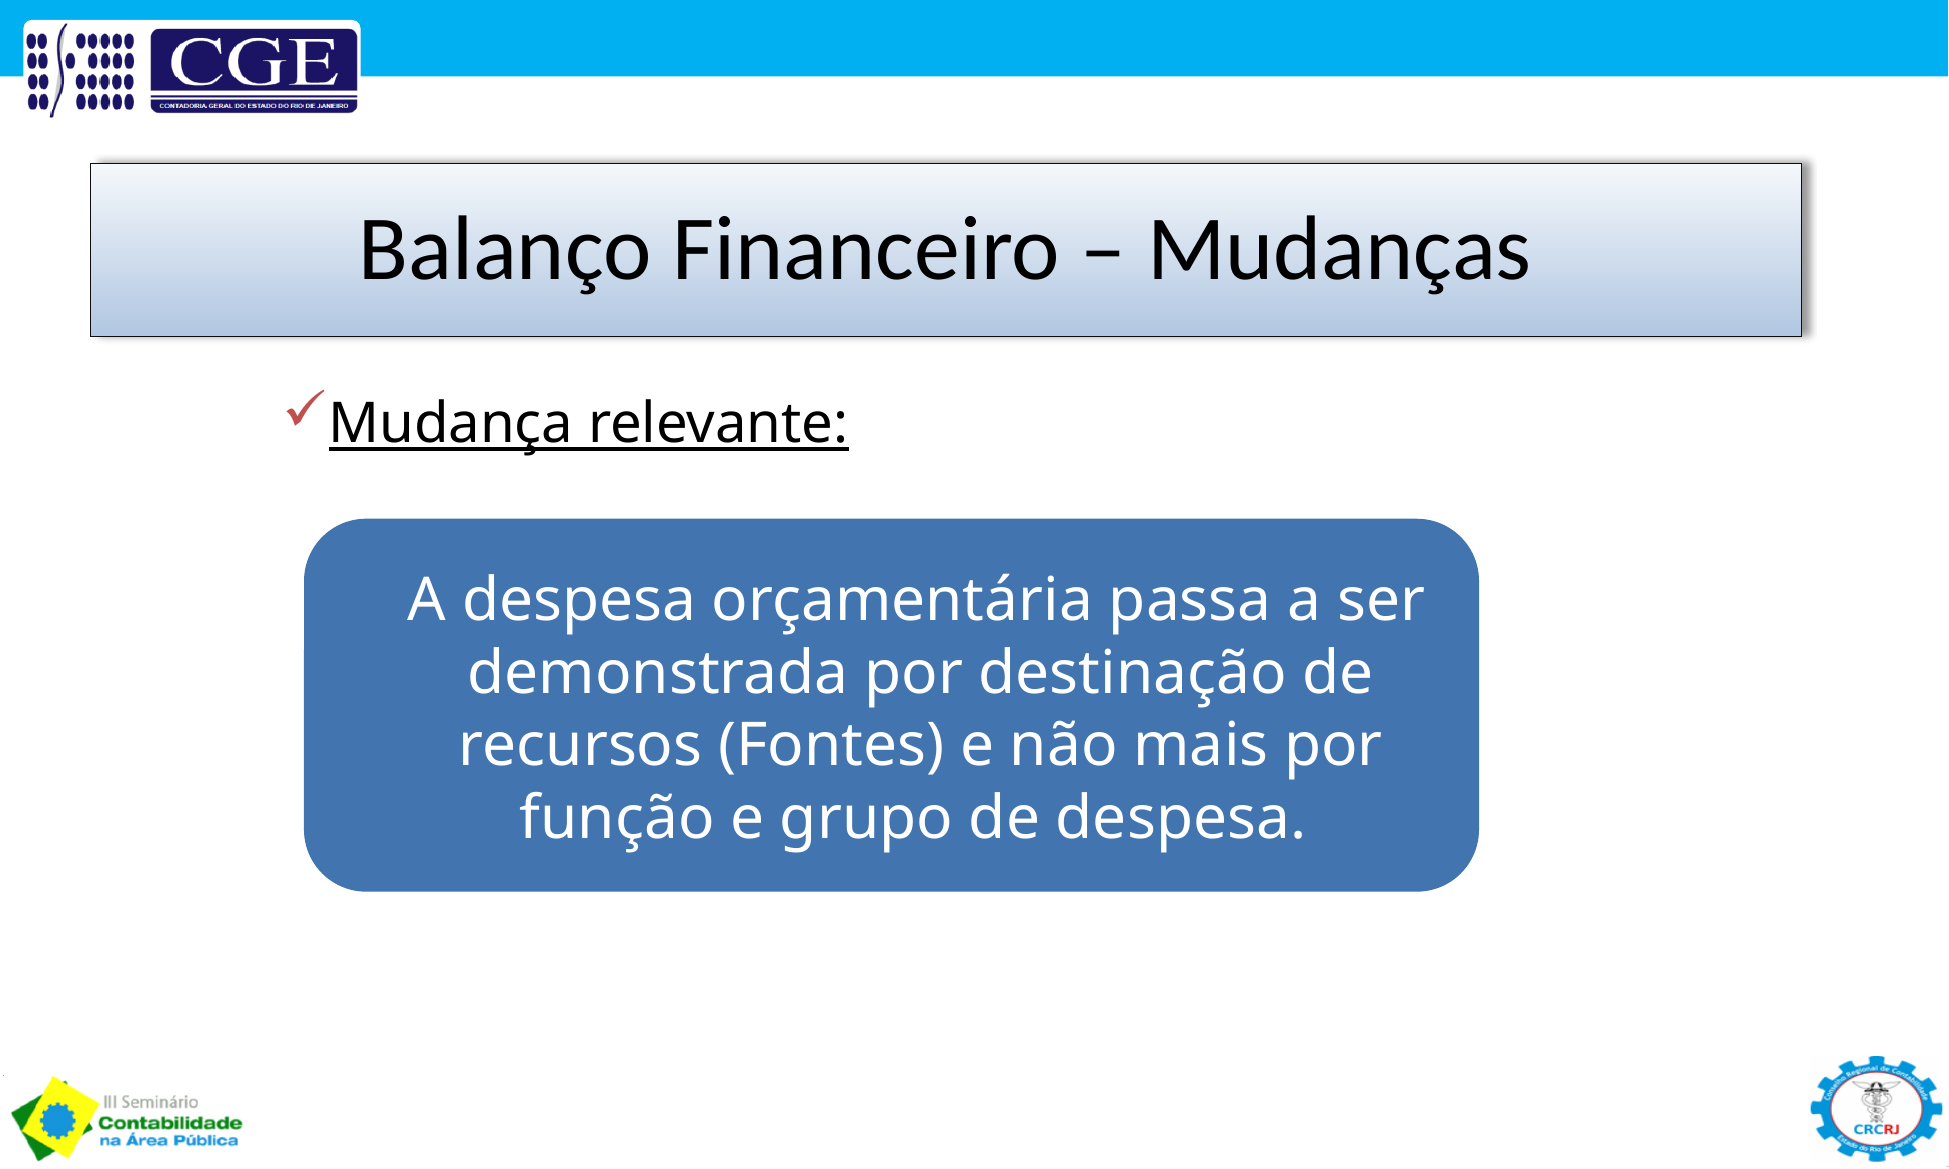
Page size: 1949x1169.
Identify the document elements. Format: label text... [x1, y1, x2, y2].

picture [1803, 1056, 1949, 1167]
text_box Balanço Financeiro – Mudanças [90, 163, 1802, 337]
picture [3, 1075, 215, 1168]
picture [23, 20, 361, 118]
text_box A despesa orçamentária passa a ser demonstrada por destinação de recursos (Fontes) e não mais por função e grupo de despesa. [303, 518, 1480, 892]
list Mudança relevante: [215, 378, 1600, 1169]
